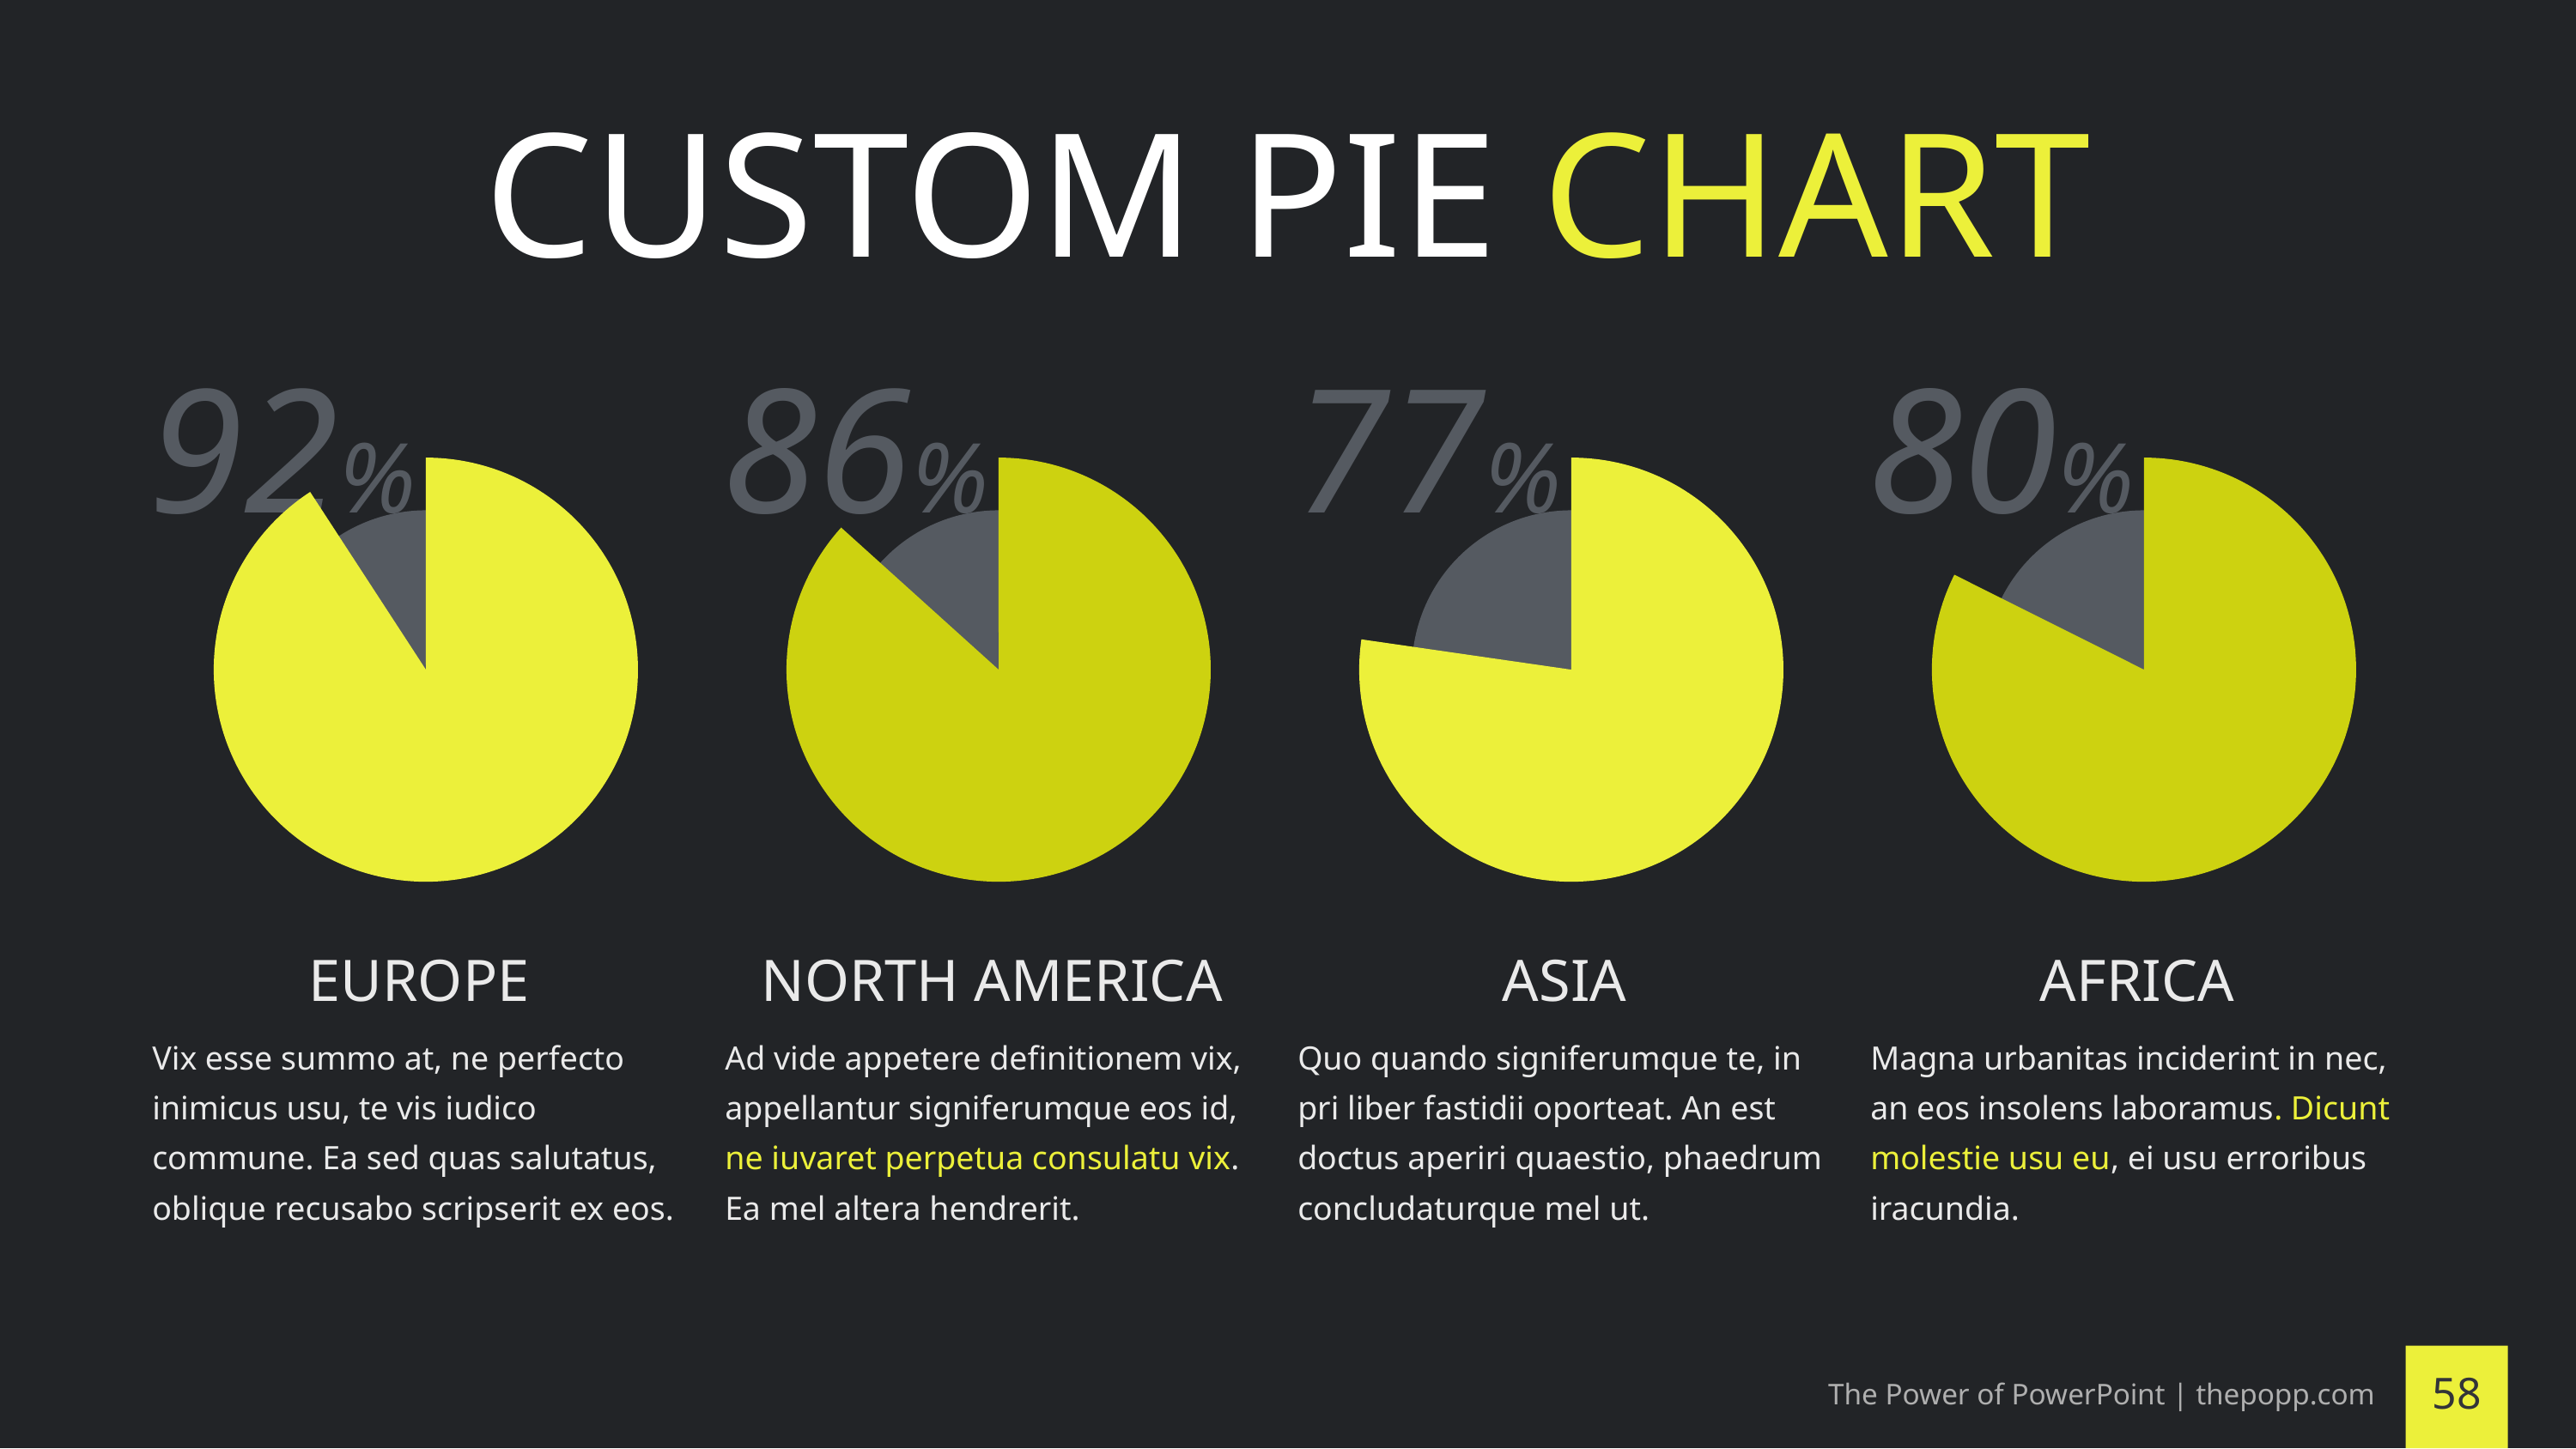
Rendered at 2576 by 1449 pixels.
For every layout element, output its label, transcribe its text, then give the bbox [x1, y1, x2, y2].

text_box 77% [1282, 335, 1575, 554]
text_box Quo quando signiferumque te, in pri liber fastidii oporteat. An est doctus aperiri quaestio, phaedrum concludaturque mel ut. [1285, 1019, 1844, 1304]
text_box AFRICA [1857, 937, 2417, 1014]
text_box EUROPE [139, 937, 699, 1014]
text_box Vix esse summo at, ne perfecto inimicus usu, te vis iudico commune. Ea sed quas salutatus, oblique recusabo scripserit ex eos. [139, 1019, 699, 1304]
text_box 86% [709, 335, 1002, 554]
text_box Ad vide appetere definitionem vix, appellantur signiferumque eos id, ne iuvaret perpetua consulatu vix. Ea mel altera hendrerit. [712, 1019, 1272, 1304]
text_box [339, 509, 424, 664]
text_box [785, 457, 1212, 883]
text_box NORTH AMERICA [712, 937, 1272, 1014]
text_box [212, 457, 640, 883]
text_box ASIA [1285, 937, 1844, 1014]
text_box Magna urbanitas inciderint in nec, an eos insolens laboramus. Dicunt molestie usu eu, ei usu erroribus iracundia. [1857, 1019, 2417, 1304]
text_box [880, 509, 997, 665]
text_box [1358, 457, 1785, 883]
text_box 80% [1855, 335, 2148, 554]
text_box [2001, 509, 2142, 667]
title CUSTOM PIE CHART [109, 75, 2467, 302]
text_box 92% [137, 335, 429, 554]
text_box [1930, 457, 2357, 883]
text_box [1413, 509, 1570, 668]
footer The Power of PowerPoint | thepopp.com [1519, 1356, 2389, 1434]
slide_number 58 [2404, 1356, 2509, 1434]
